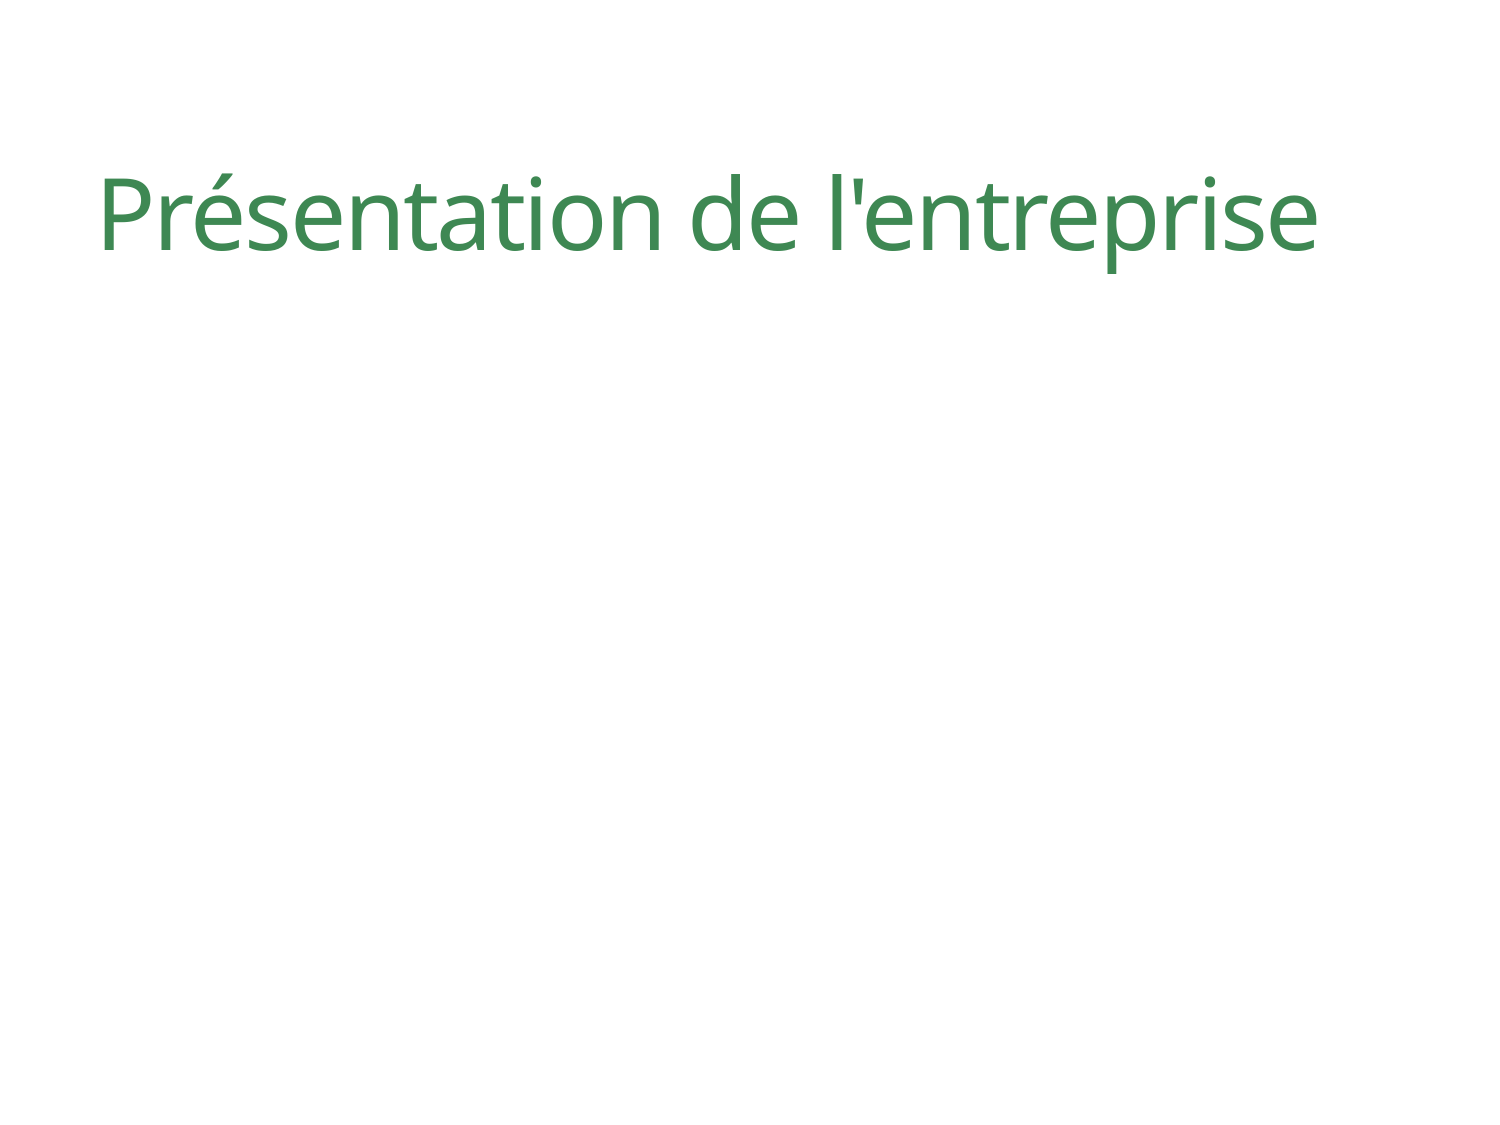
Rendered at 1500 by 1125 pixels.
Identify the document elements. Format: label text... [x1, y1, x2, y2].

title Présentation de l'entreprise [80, 81, 1407, 354]
